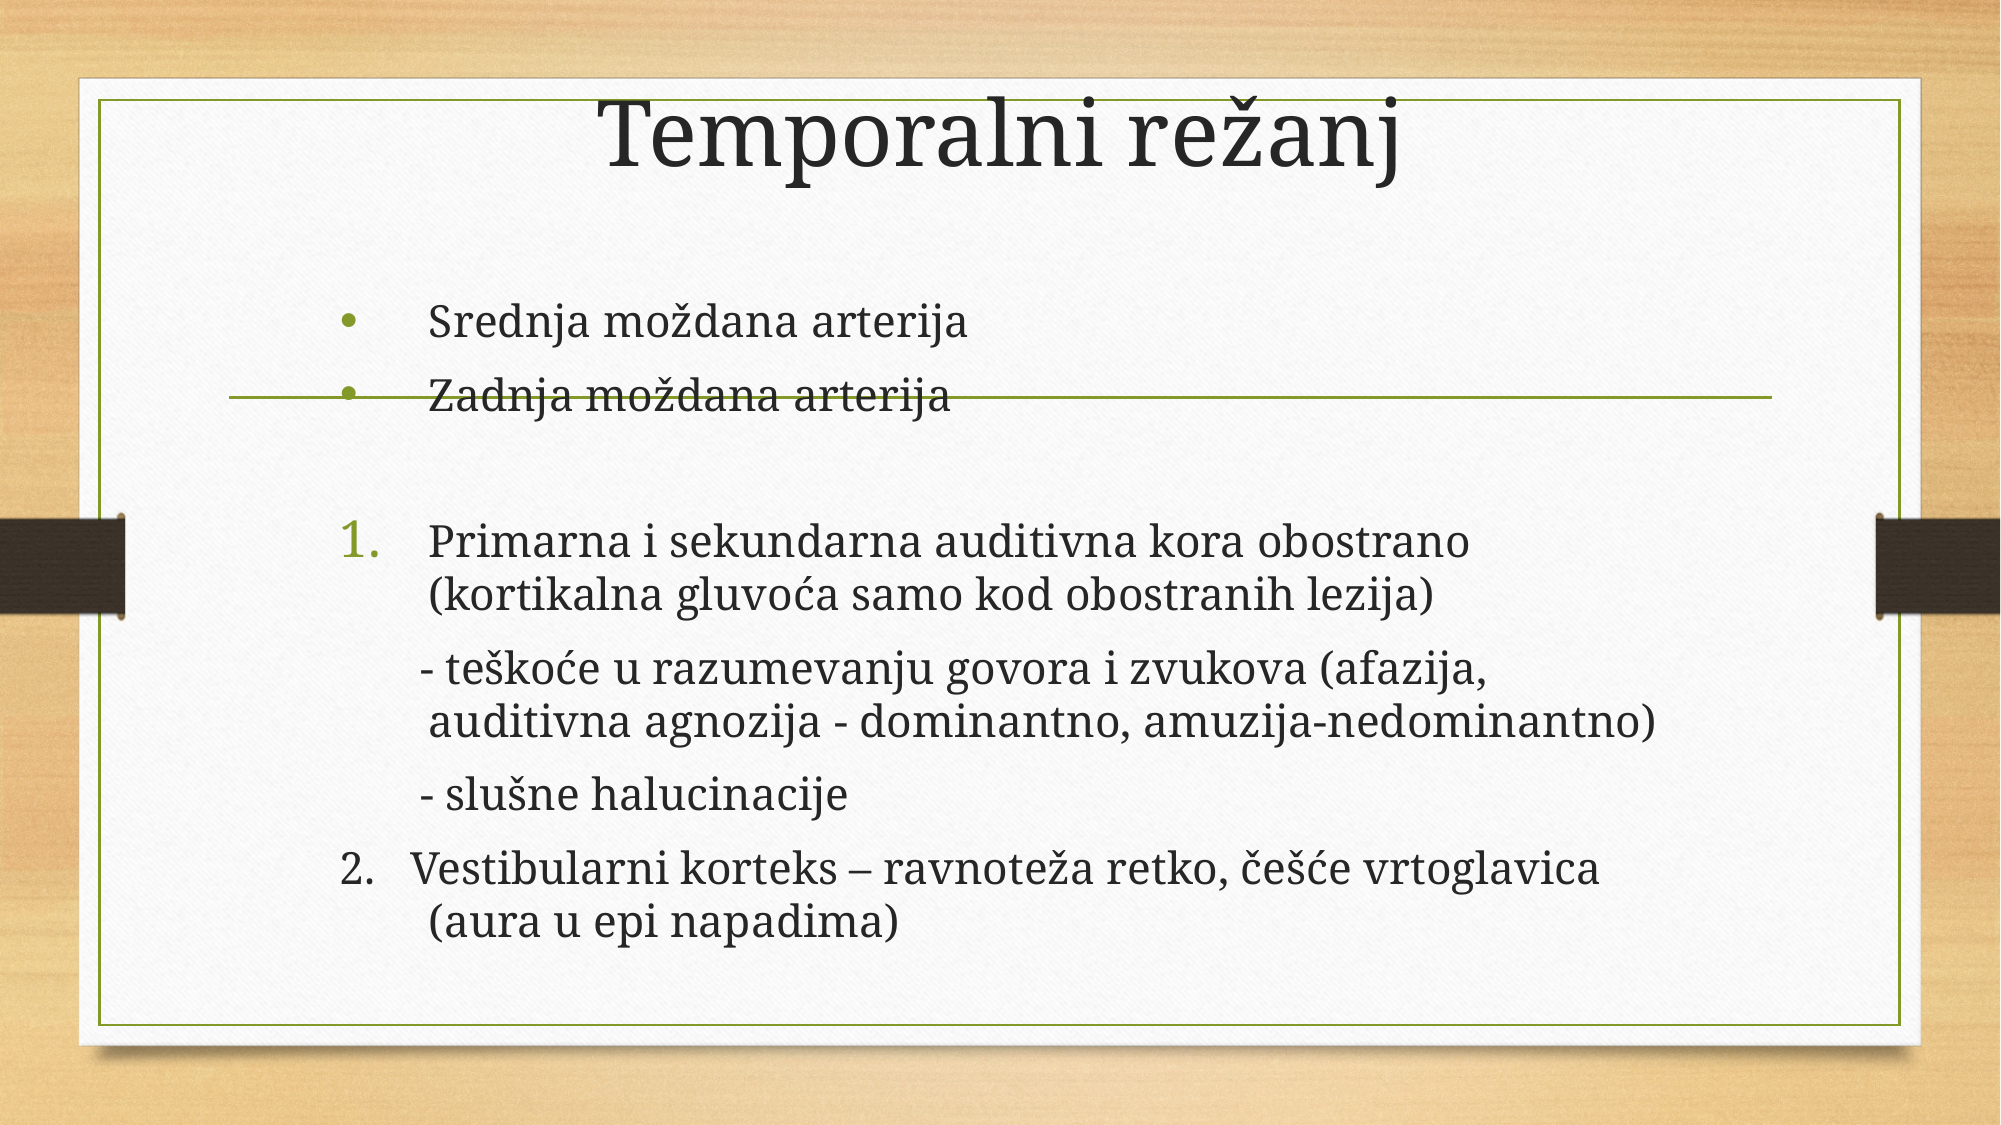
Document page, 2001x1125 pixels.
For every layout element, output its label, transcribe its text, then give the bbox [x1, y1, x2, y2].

title Temporalni režanj [324, 40, 1701, 219]
list Srednja moždana arterija Zadnja moždana arterija Primarna i sekundarna auditivna kora obostrano (kortikalna gluvoća samo kod obostranih lezija) - teškoće u razumevanju govora i zvukova (afazija, auditivna agnozija - dominantno, amuzija-nedominantno) - slušne halucinacije 2. Vestibularni korteks – ravnoteža retko, češće vrtoglavica (aura u epi napadima) [324, 212, 1675, 1005]
picture [0, 0, 2001, 1125]
